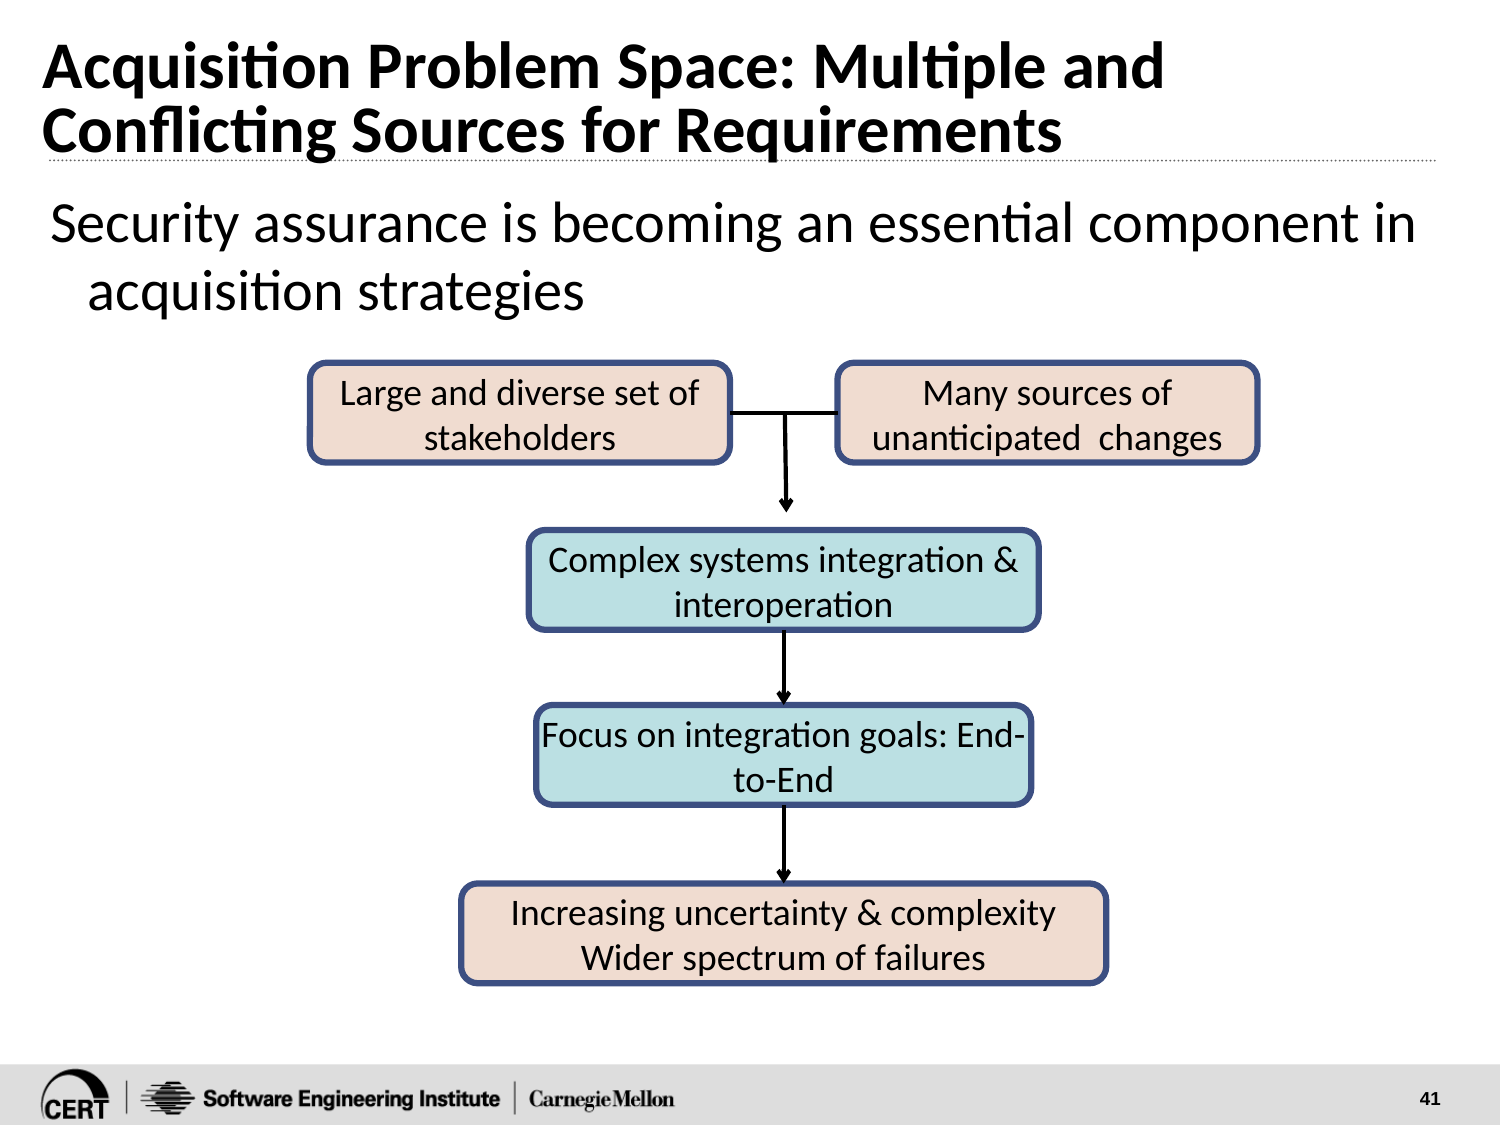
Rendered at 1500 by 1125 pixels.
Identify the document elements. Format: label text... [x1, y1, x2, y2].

text_box Focus on integration goals: End-to-End [536, 704, 1032, 805]
list Security assurance is becoming an essential component in acquisition strategies [49, 187, 1438, 1001]
picture [24, 1065, 688, 1125]
title Acquisition Problem Space: Multiple and Conflicting Sources for Requirements [42, 37, 1434, 155]
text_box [309, 362, 1258, 464]
text_box Complex systems integration & interoperation [528, 529, 1039, 630]
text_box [783, 422, 788, 513]
text_box Increasing uncertainty & complexity Wider spectrum of failures [461, 883, 1107, 984]
